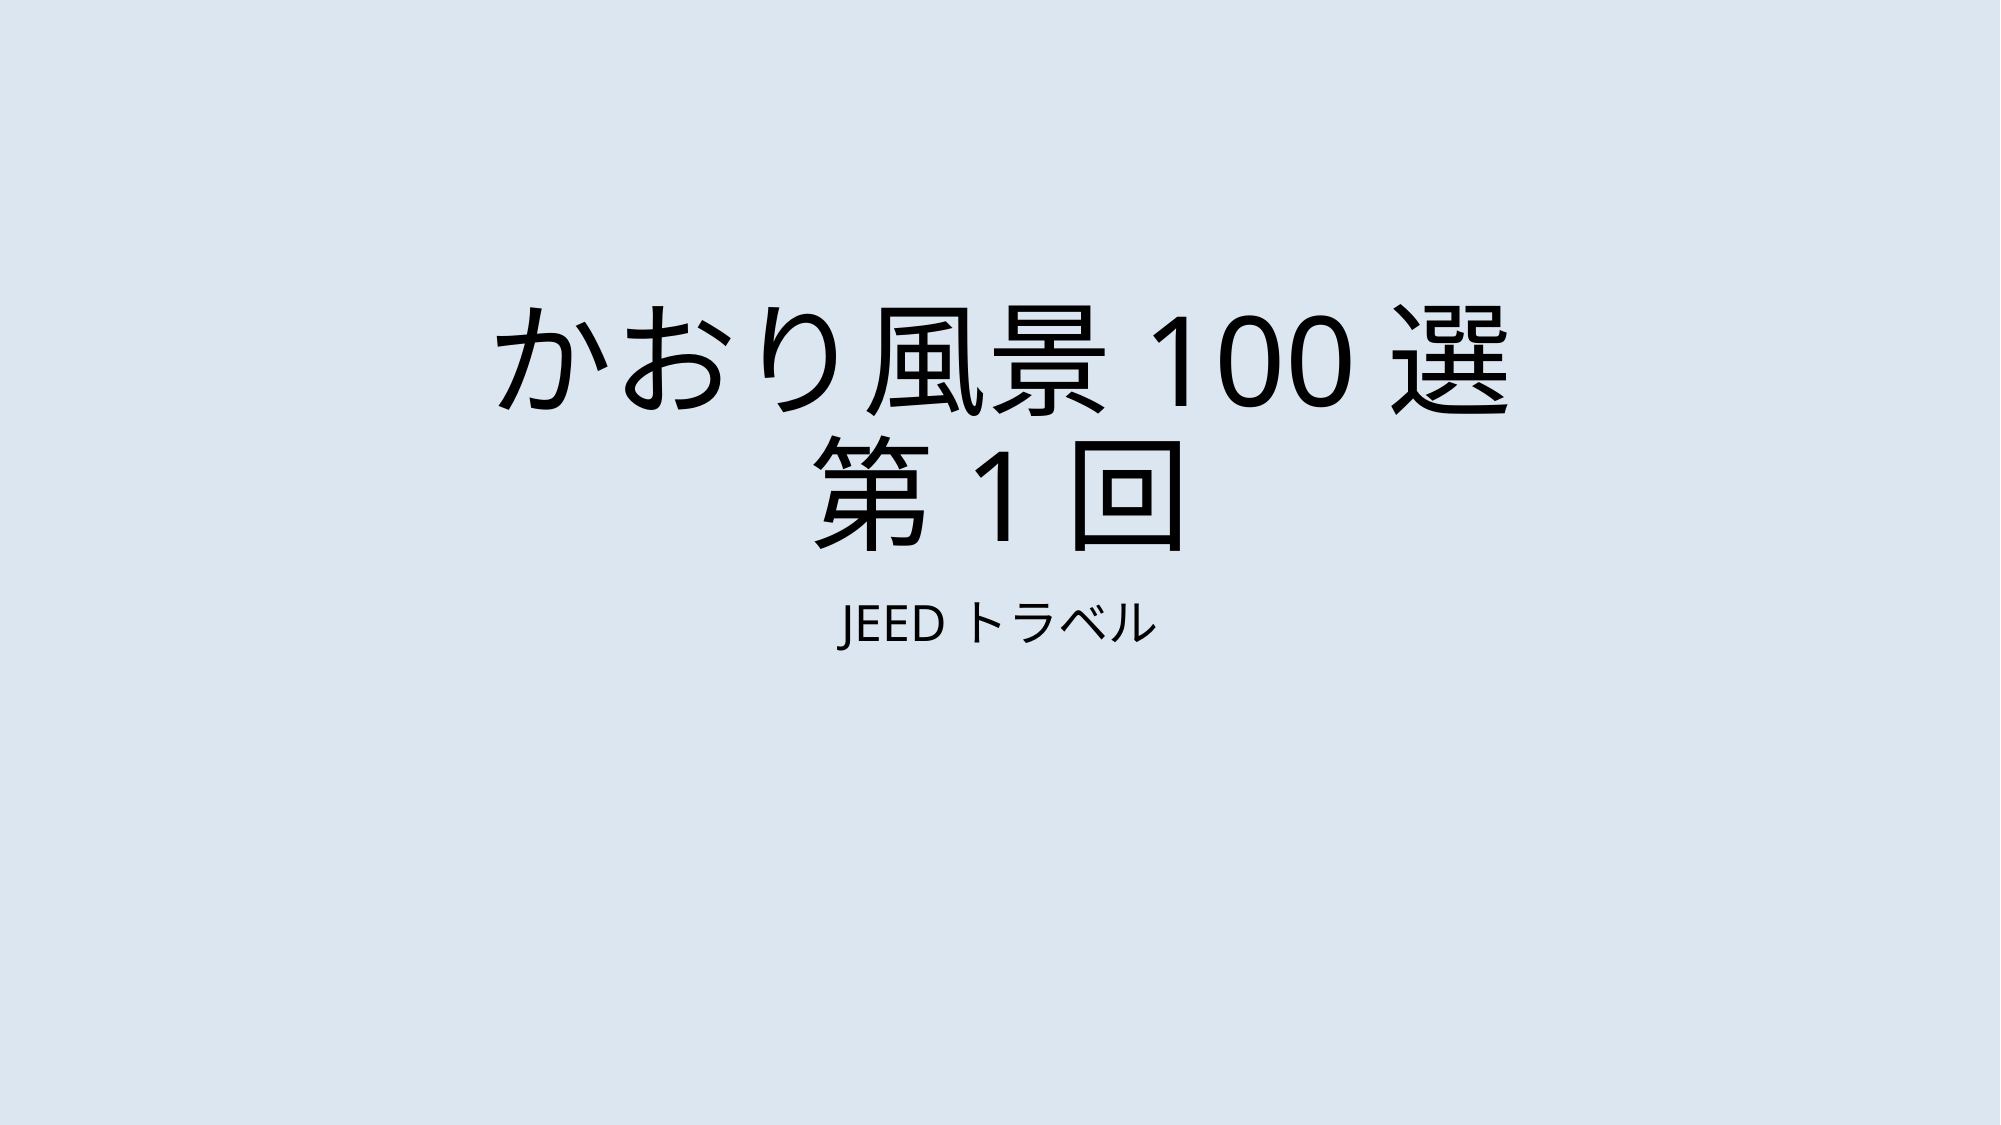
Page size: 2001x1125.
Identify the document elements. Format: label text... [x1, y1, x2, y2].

title かおり風景100選 第1回 [249, 184, 1750, 576]
subtitle JEEDトラベル [249, 590, 1750, 863]
